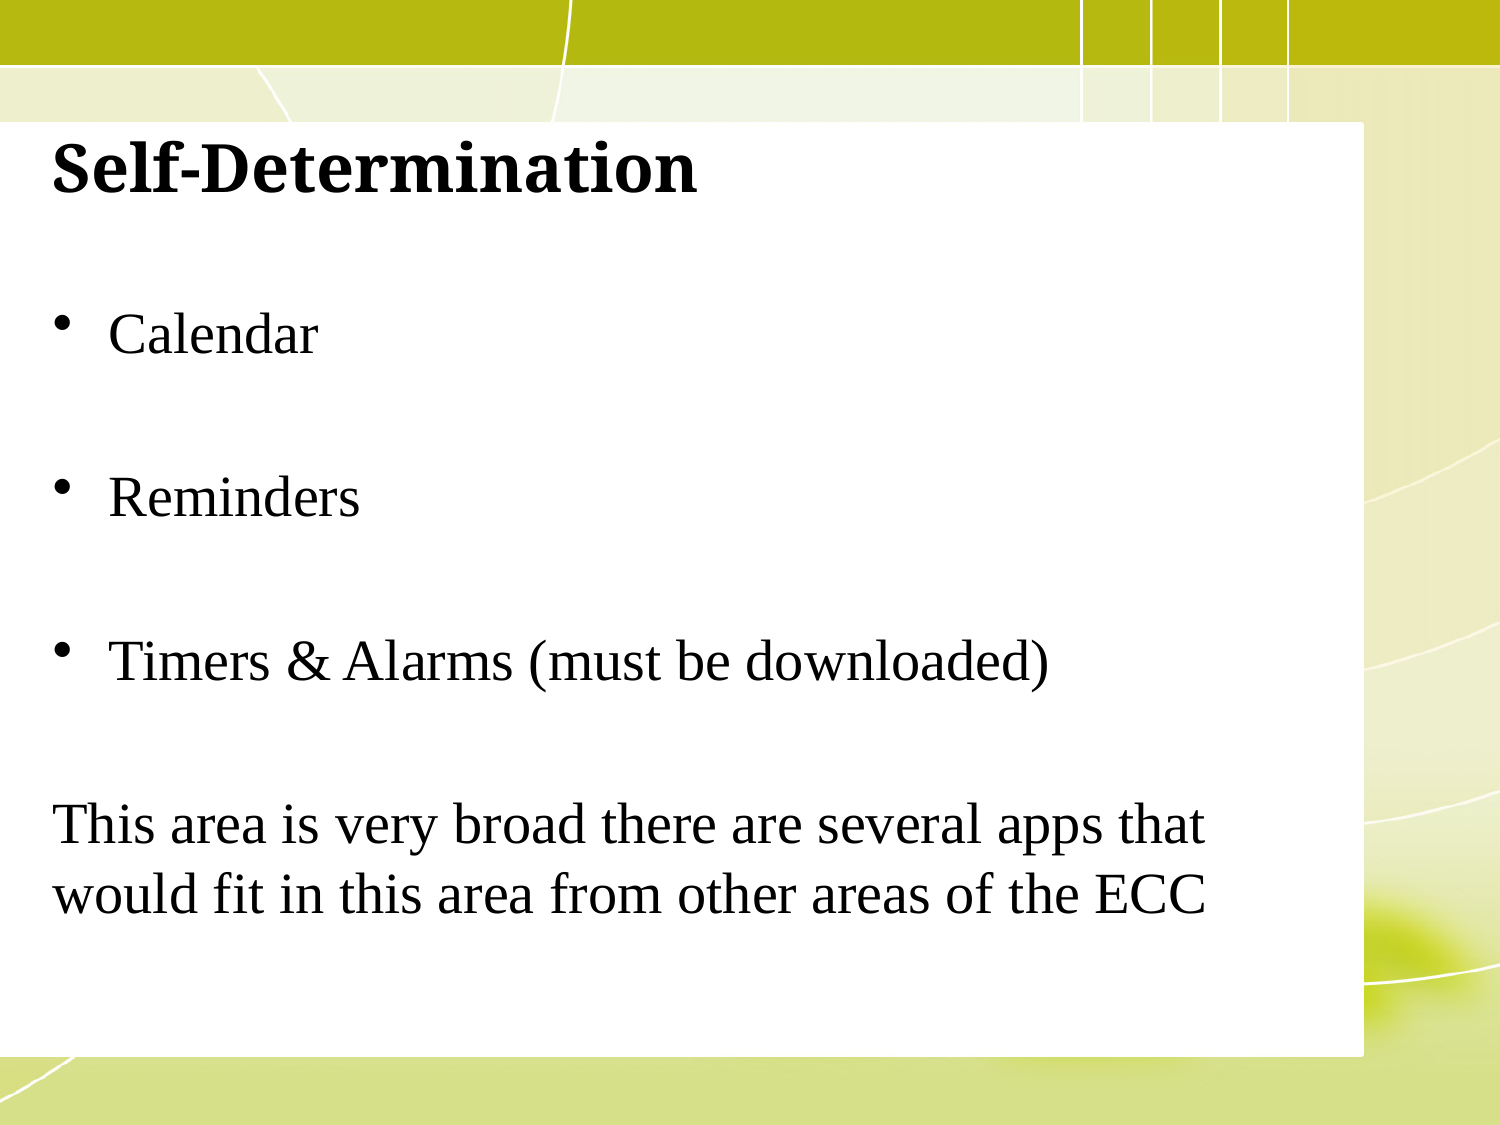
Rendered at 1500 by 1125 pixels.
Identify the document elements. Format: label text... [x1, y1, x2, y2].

title Self-Determination [37, 137, 1288, 276]
picture [0, 0, 1500, 1125]
list Calendar Reminders Timers & Alarms (must be downloaded) This area is very broad there are several apps that would fit in this area from other areas of the ECC [37, 287, 1288, 963]
